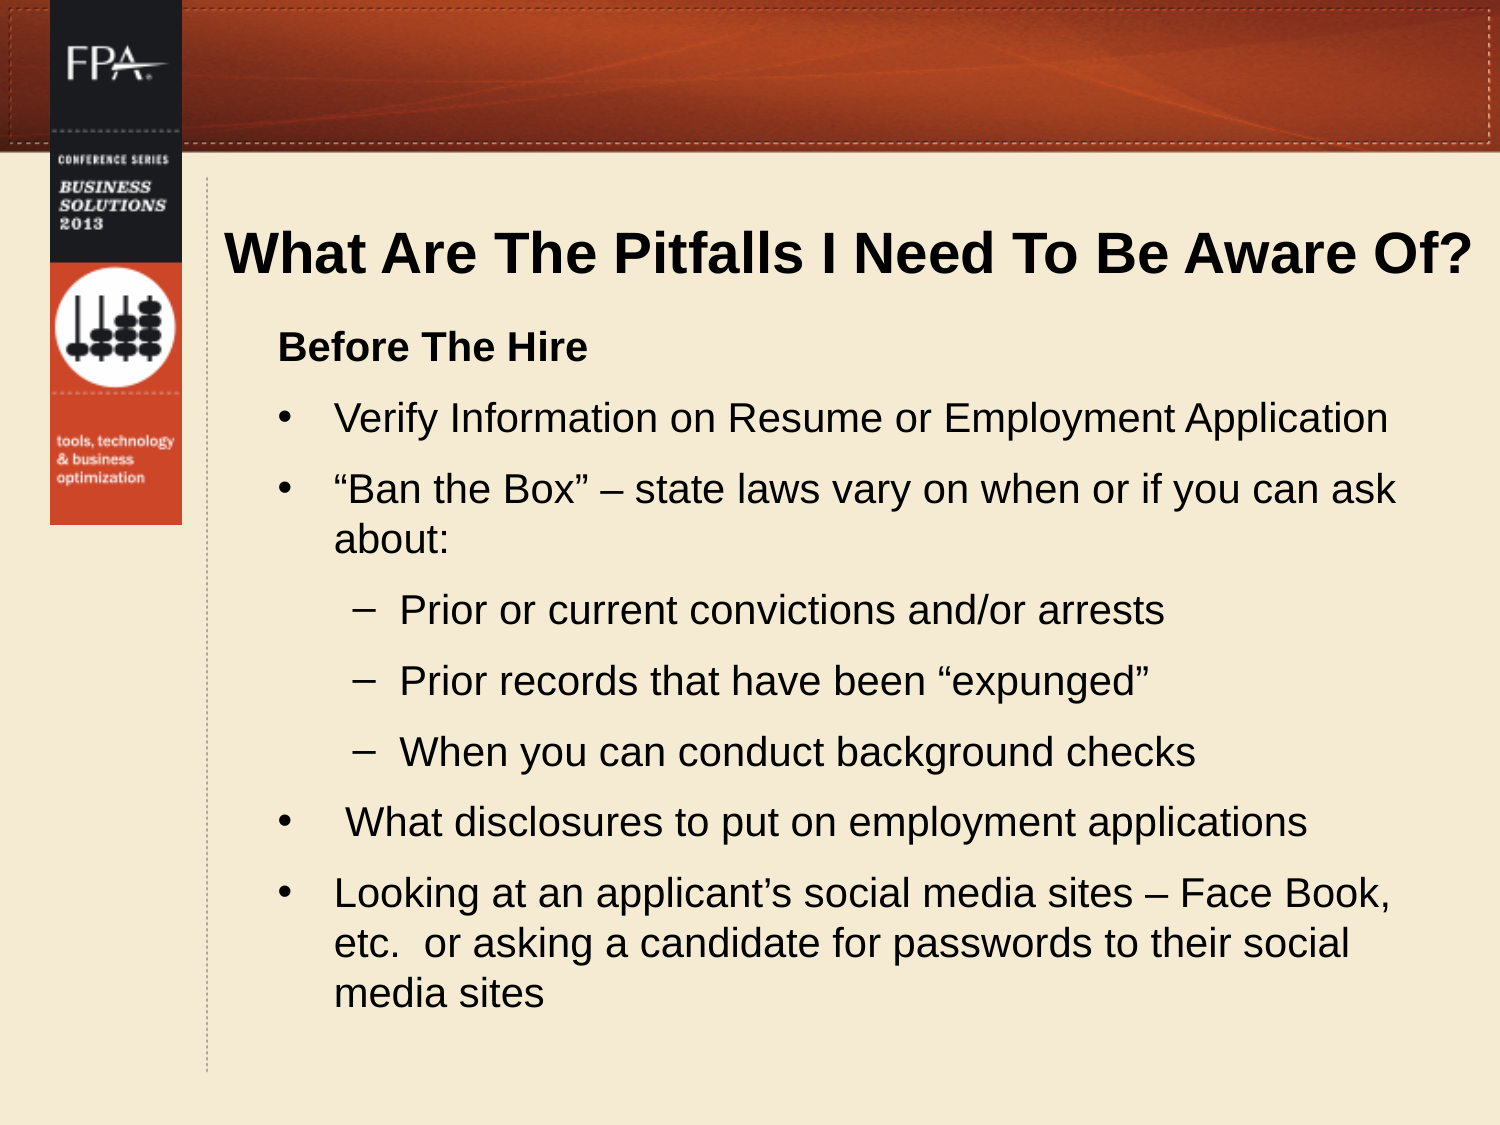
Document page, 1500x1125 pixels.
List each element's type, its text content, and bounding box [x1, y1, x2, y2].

list Before The Hire Verify Information on Resume or Employment Application “Ban the Box” – state laws vary on when or if you can ask about: Prior or current convictions and/or arrests Prior records that have been “expunged” When you can conduct background checks What disclosures to put on employment applications Looking at an applicant’s social media sites – Face Book, etc. or asking a candidate for passwords to their social media sites [262, 312, 1425, 1088]
picture [0, 0, 1500, 1125]
title What Are The Pitfalls I Need To Be Aware Of? [199, 137, 1500, 313]
